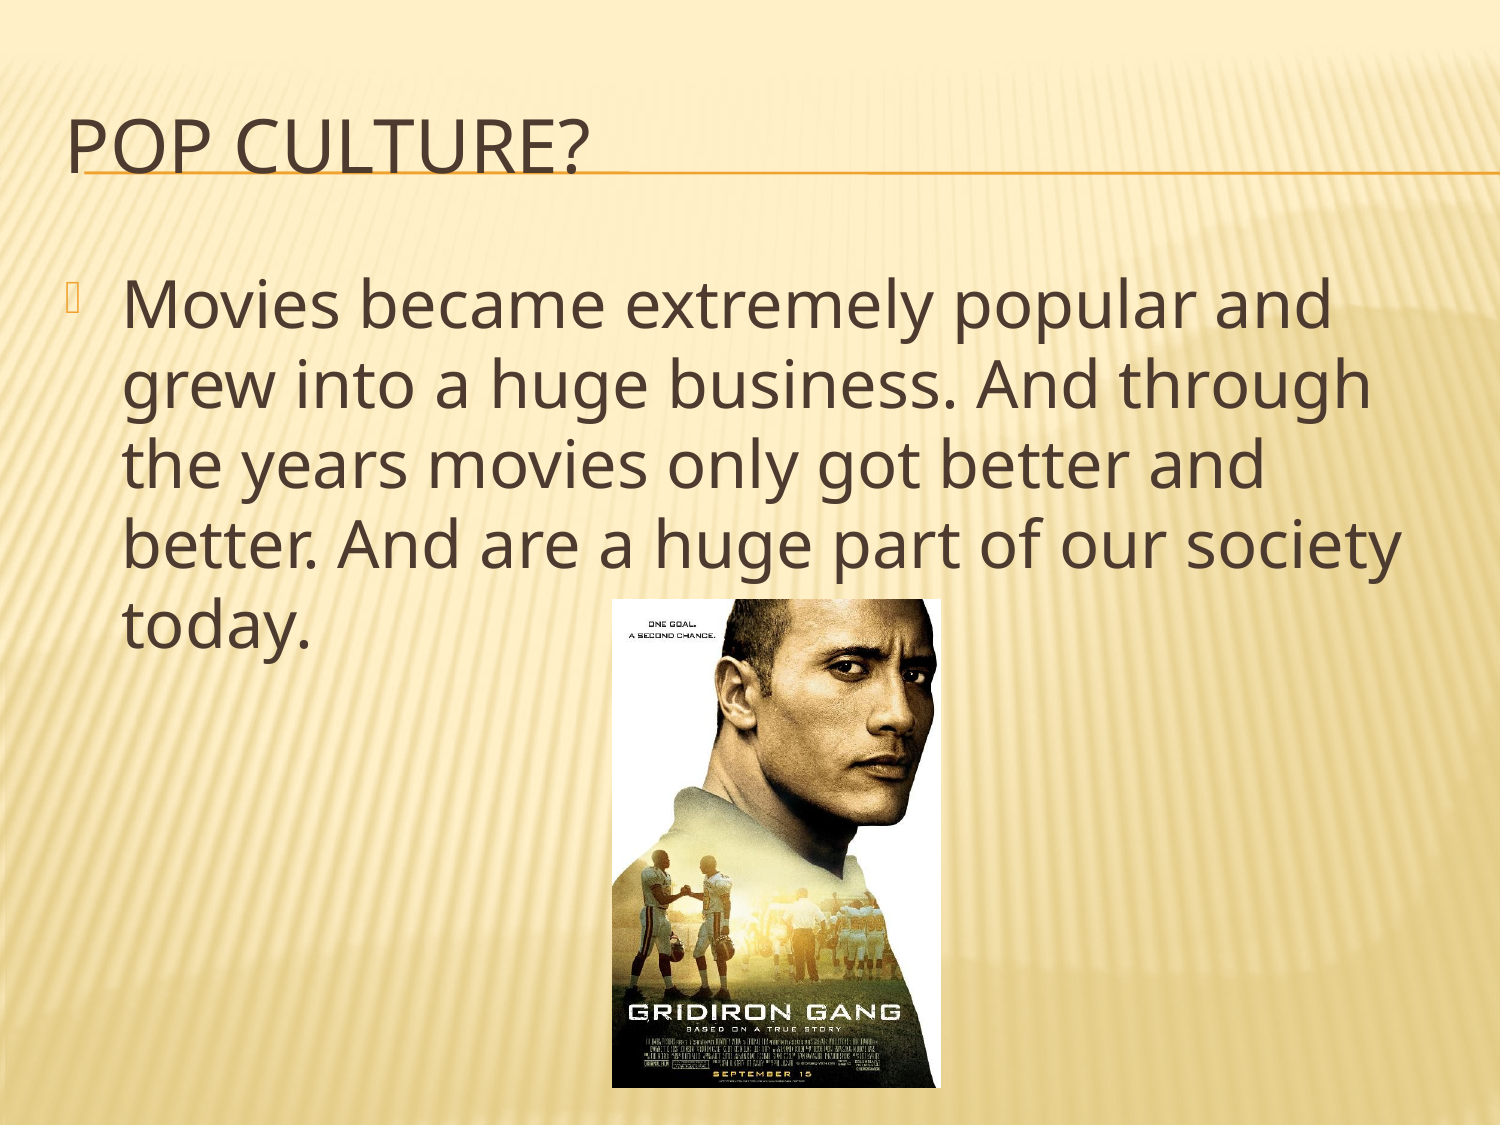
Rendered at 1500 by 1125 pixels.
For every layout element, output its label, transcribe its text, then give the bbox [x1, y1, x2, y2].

list Movies became extremely popular and grew into a huge business. And through the years movies only got better and better. And are a huge part of our society today. [50, 254, 1475, 998]
title Pop culture? [50, 75, 1475, 213]
picture [612, 599, 941, 1088]
